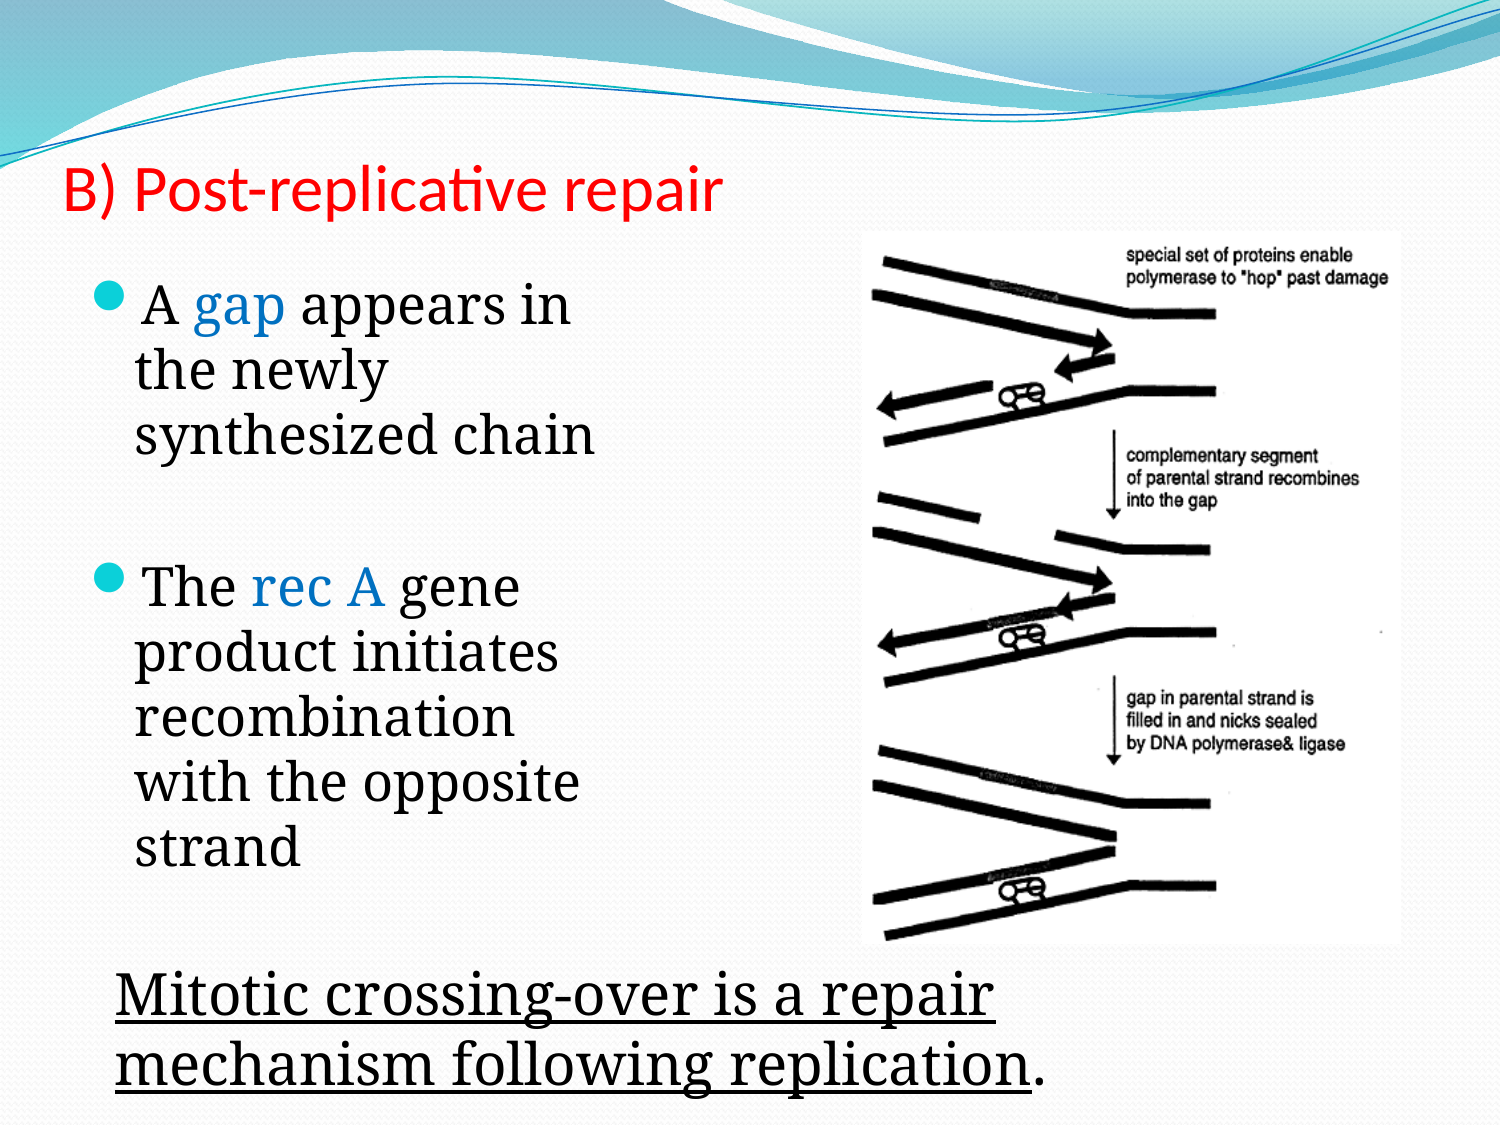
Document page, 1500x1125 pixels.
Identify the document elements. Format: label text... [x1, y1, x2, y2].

picture [862, 231, 1401, 944]
title B) Post-replicative repair [62, 37, 1413, 225]
text_box Mitotic crossing-over is a repair mechanism following replication. [99, 949, 1313, 1105]
list A gap appears in the newly synthesized chain The rec A gene product initiates recombination with the opposite strand [75, 262, 663, 950]
